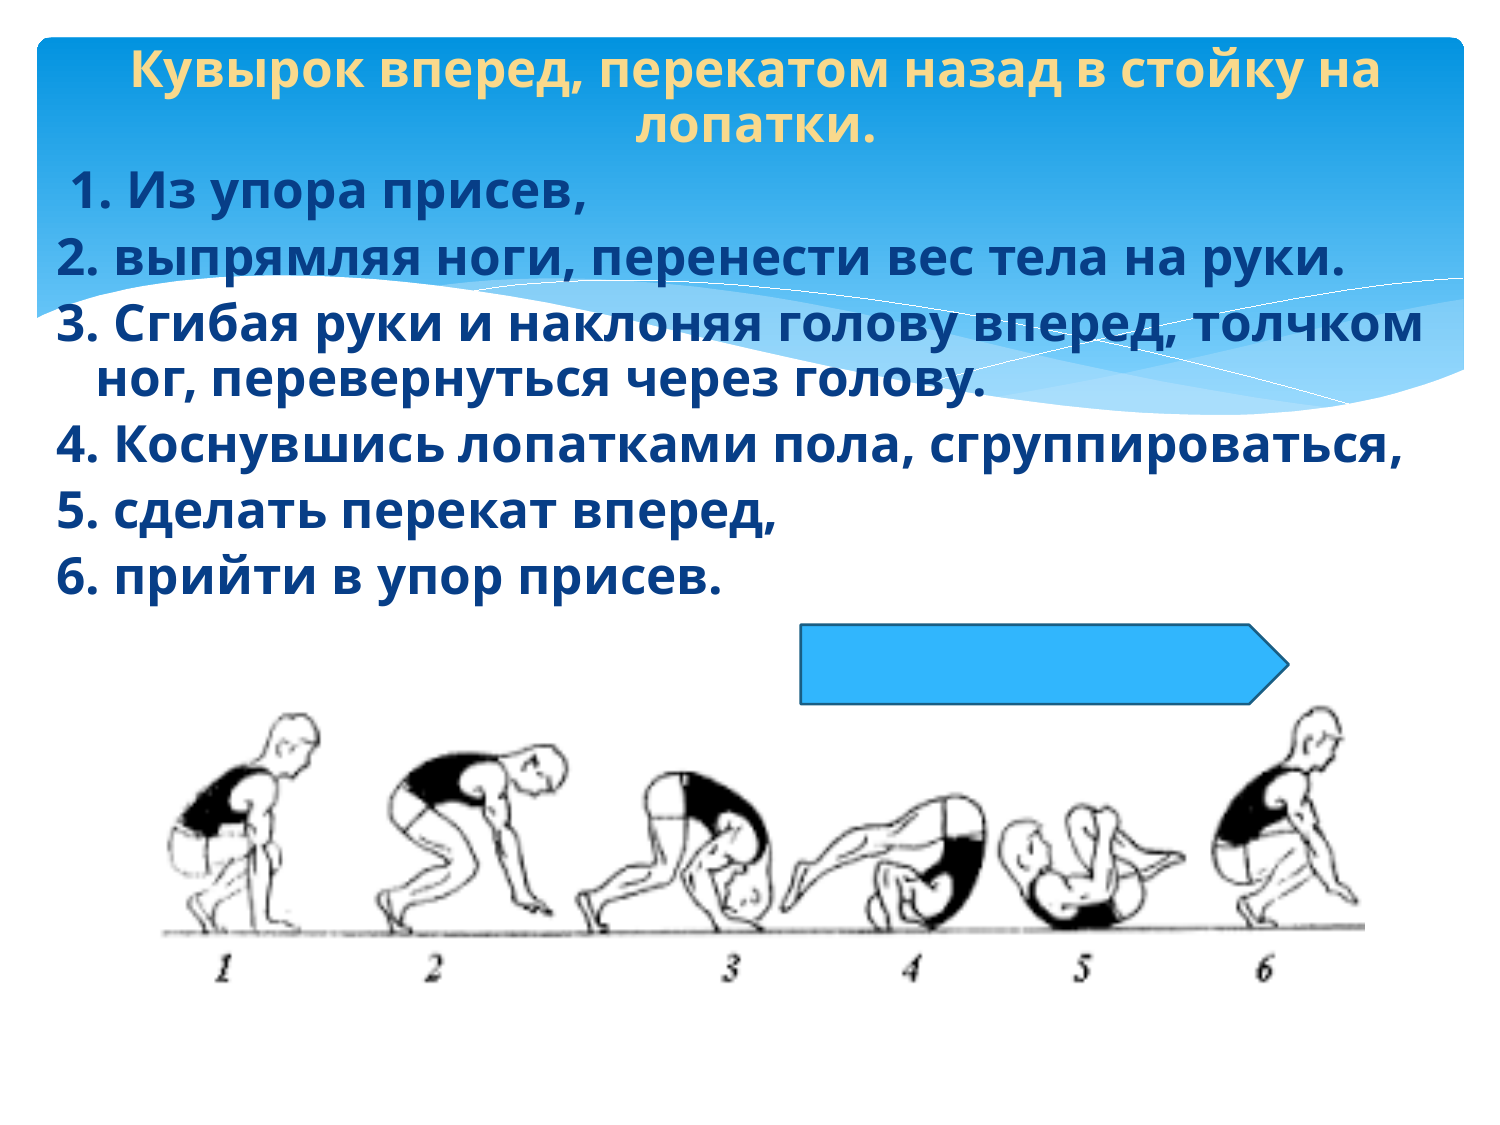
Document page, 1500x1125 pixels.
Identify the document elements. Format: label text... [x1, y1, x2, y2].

picture [143, 703, 1365, 1036]
text_box [799, 623, 1290, 702]
list Кувырок вперед, перекатом назад в стойку на лопатки. 1. Из упора присев, 2. выпрямляя ноги, перенести вес тела на руки. 3. Сгибая руки и наклоняя голову вперед, толчком ног, перевернуться через голову. 4. Коснувшись лопатками пола, сгруппироваться, 5. сделать перекат вперед, 6. прийти в упор присев. [40, 34, 1470, 622]
